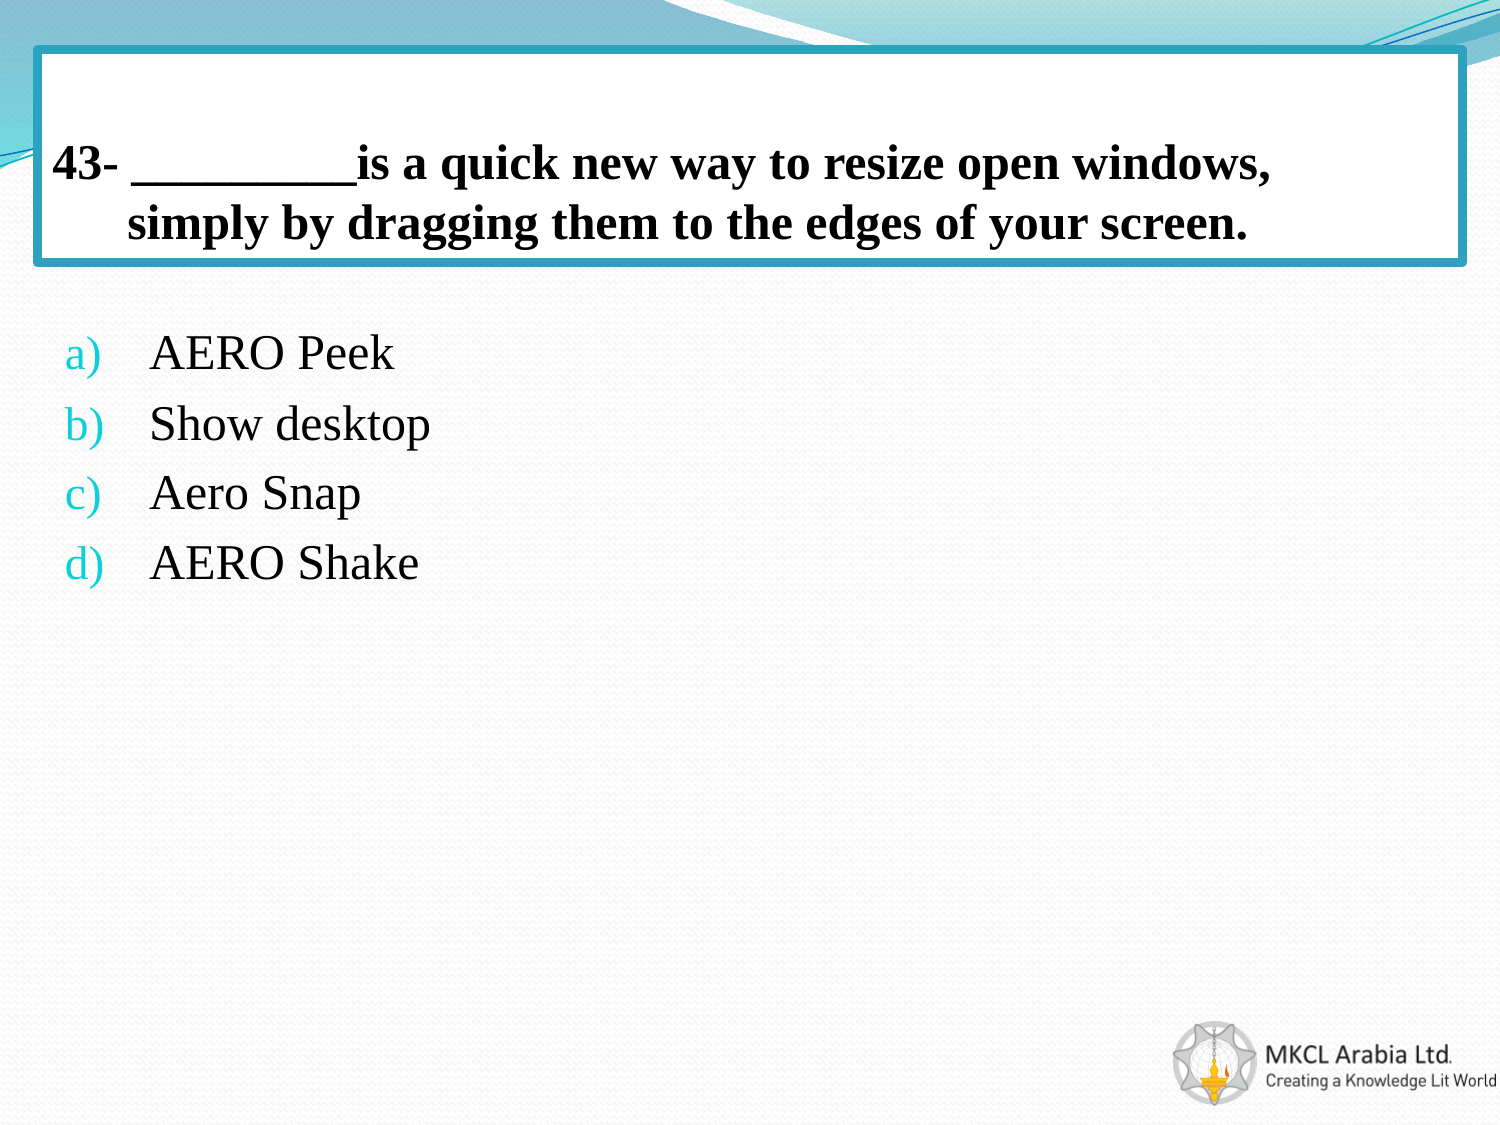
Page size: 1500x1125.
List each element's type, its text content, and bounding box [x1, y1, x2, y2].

list AERO Peek Show desktop Aero Snap AERO Shake [50, 312, 1400, 1033]
title 43- _________is a quick new way to resize open windows, simply by dragging them to the edges of your screen. [37, 62, 1388, 250]
picture [1172, 1021, 1496, 1106]
